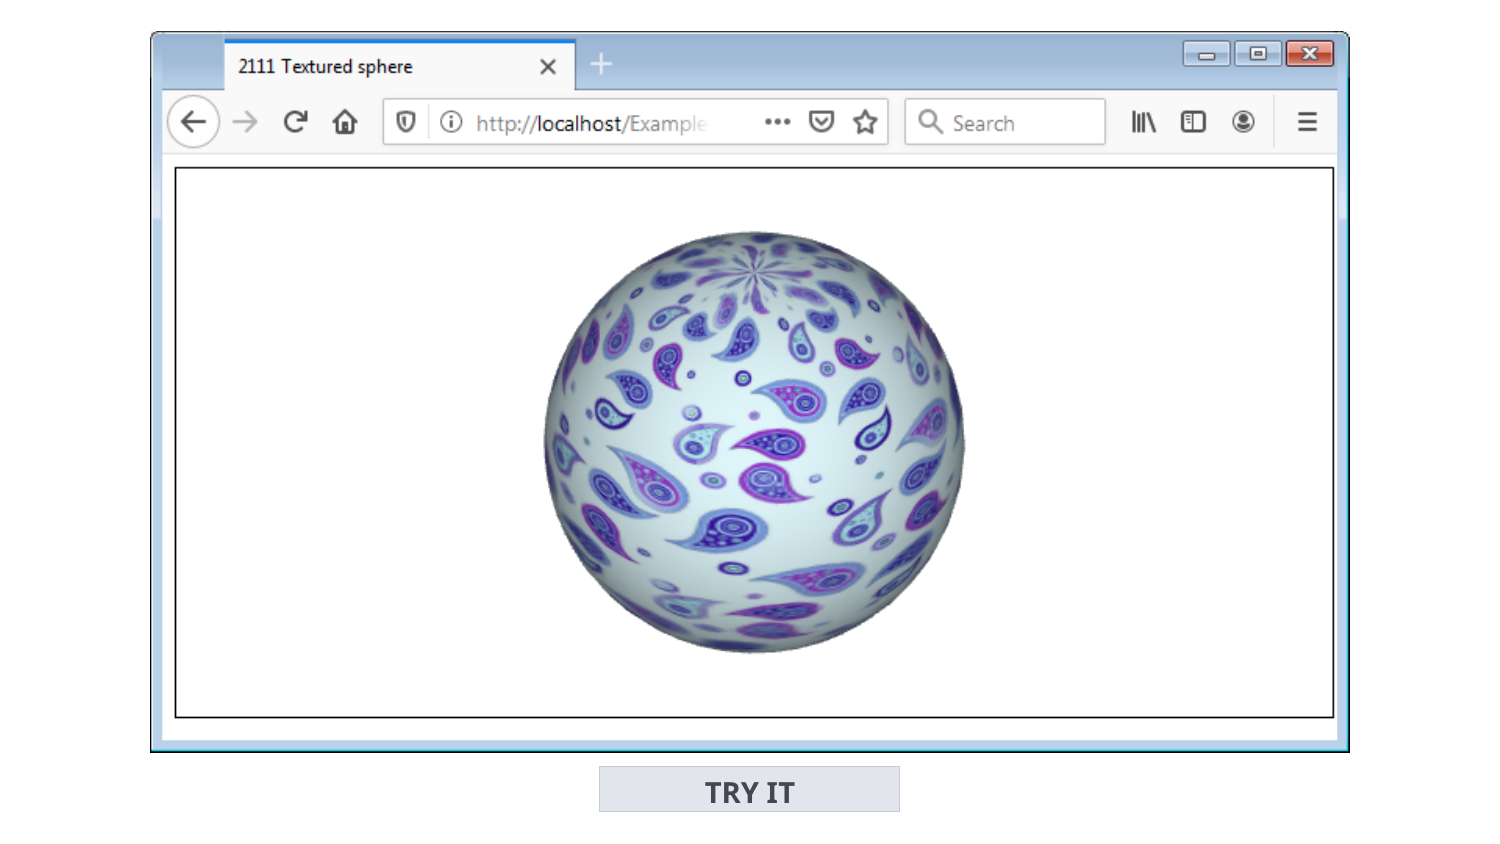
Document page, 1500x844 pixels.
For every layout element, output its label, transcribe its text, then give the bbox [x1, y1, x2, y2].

picture [149, 31, 1351, 753]
text_box TRY IT [599, 766, 900, 812]
